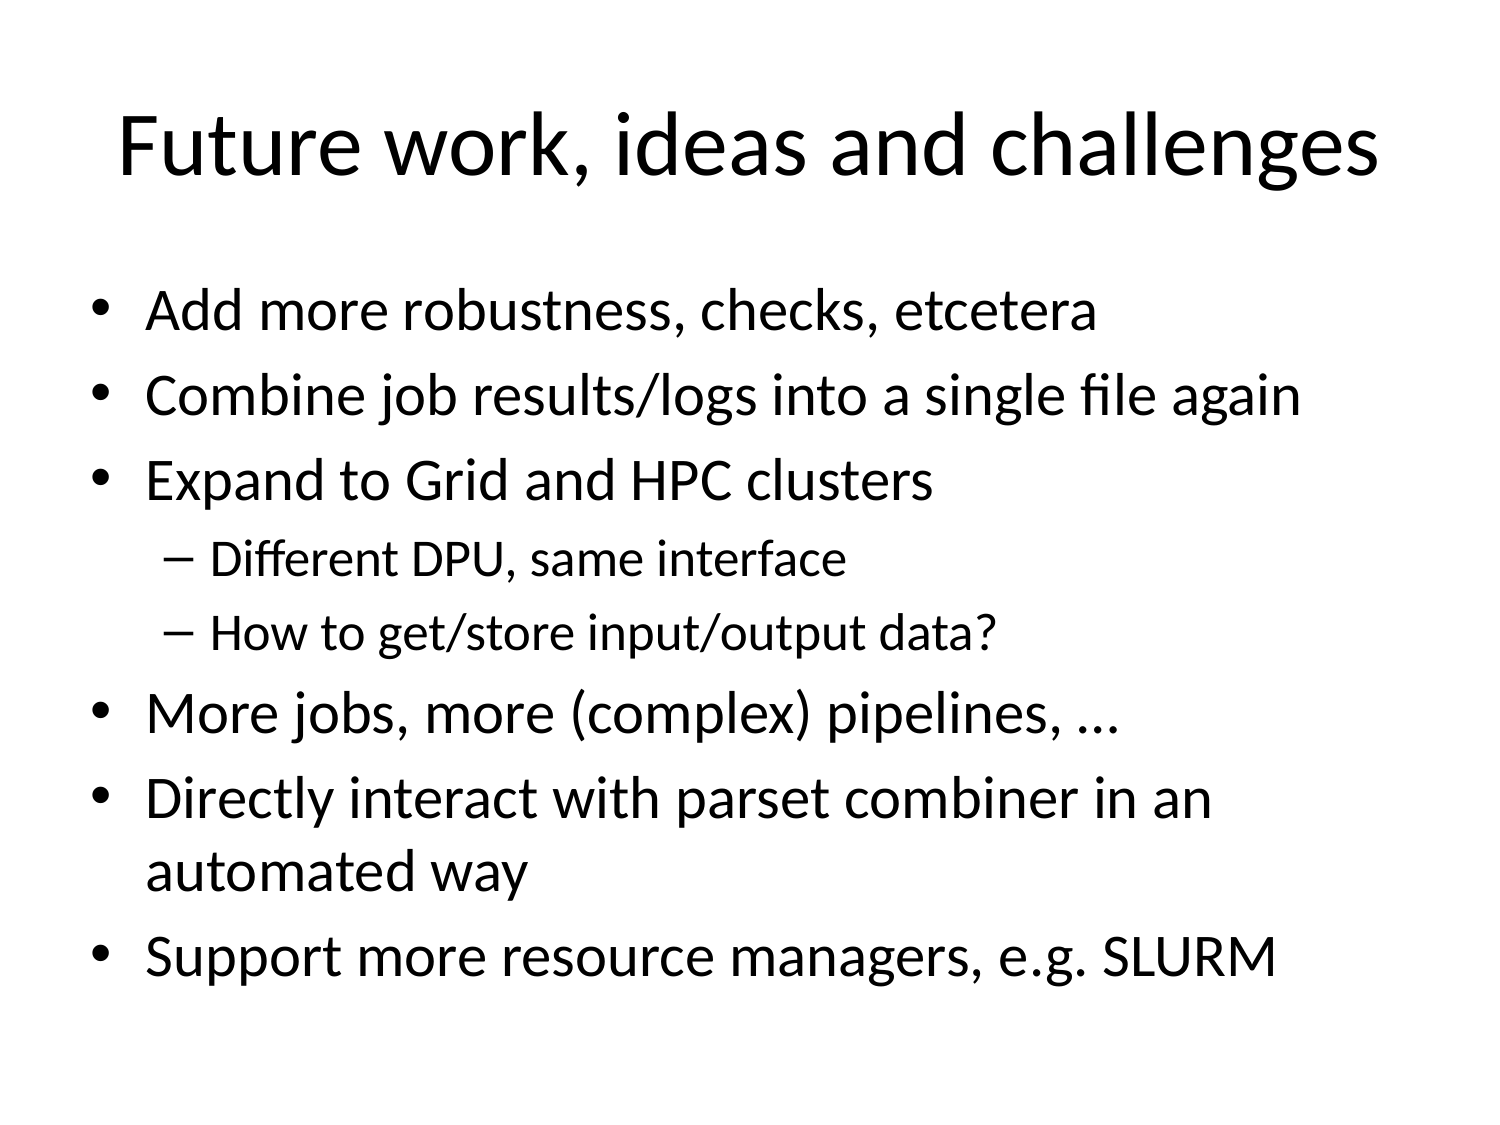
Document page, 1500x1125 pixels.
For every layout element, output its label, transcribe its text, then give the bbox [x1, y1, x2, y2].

list Add more robustness, checks, etcetera Combine job results/logs into a single file again Expand to Grid and HPC clusters Different DPU, same interface How to get/store input/output data? More jobs, more (complex) pipelines, … Directly interact with parset combiner in an automated way Support more resource managers, e.g. SLURM [75, 262, 1425, 1005]
title Future work, ideas and challenges [75, 45, 1425, 233]
